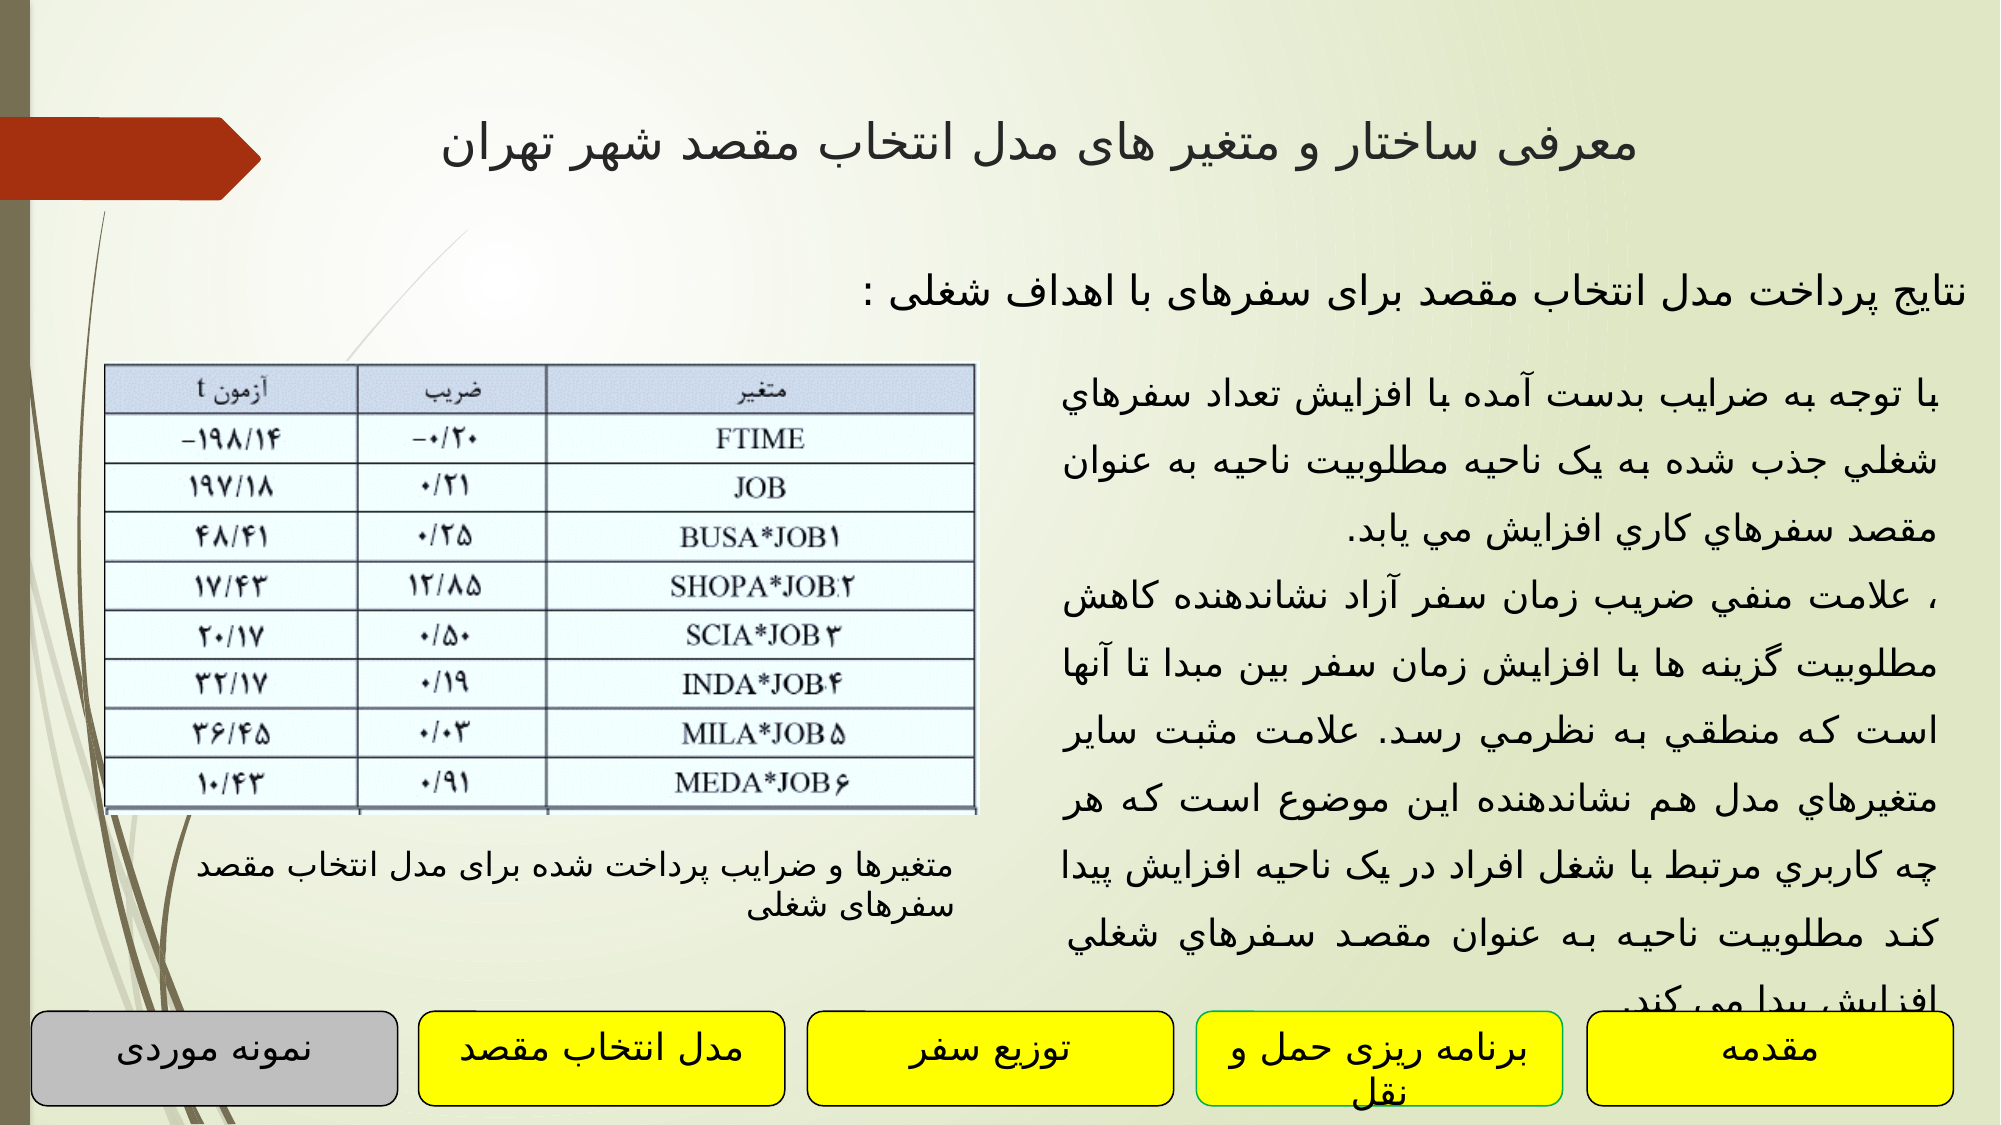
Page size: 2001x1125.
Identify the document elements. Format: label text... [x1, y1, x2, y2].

text_box مدل انتخاب مقصد [418, 1011, 785, 1106]
text_box نتایج پرداخت مدل انتخاب مقصد برای سفرهای با اهداف شغلی : [137, 231, 1984, 945]
text_box متغیرها و ضرایب پرداخت شده برای مدل انتخاب مقصد سفرهای شغلی [104, 835, 971, 931]
text_box برنامه ریزی حمل و نقل [1196, 1011, 1563, 1106]
text_box با توجه به ضرايب بدست آمده با افزايش تعداد سفرهاي شغلي جذب شده به یک ناحيه مطلوبيت ناحيه به عنوان مقصد سفرهاي كاري افزايش مي يابد. ، علامت منفي ضريب زمان سفر آزاد نشاندهنده كاهش مطلوبيت گزينه ها با افزايش زمان سفر بين مبدا تا آنها است كه منطقي به نظرمي رسد. علامت مثبت ساير متغيرهاي مدل هم نشاندهنده اين موضوع است كه هر چه كاربري مرتبط با شغل افراد در یک ناحيه افزايش پيدا كند مطلوبيت ناحيه به عنوان مقصد سفرهاي شغلي افزایش پیدا می کند. [1044, 945, 1954, 1125]
text_box نمونه موردی [31, 1011, 398, 1106]
title معرفی ساختار و متغیر های مدل انتخاب مقصد شهر تهران [425, 102, 1888, 231]
text_box توزیع سفر [807, 1011, 1174, 1106]
text_box مقدمه [1587, 1011, 1954, 1106]
picture [104, 361, 981, 816]
